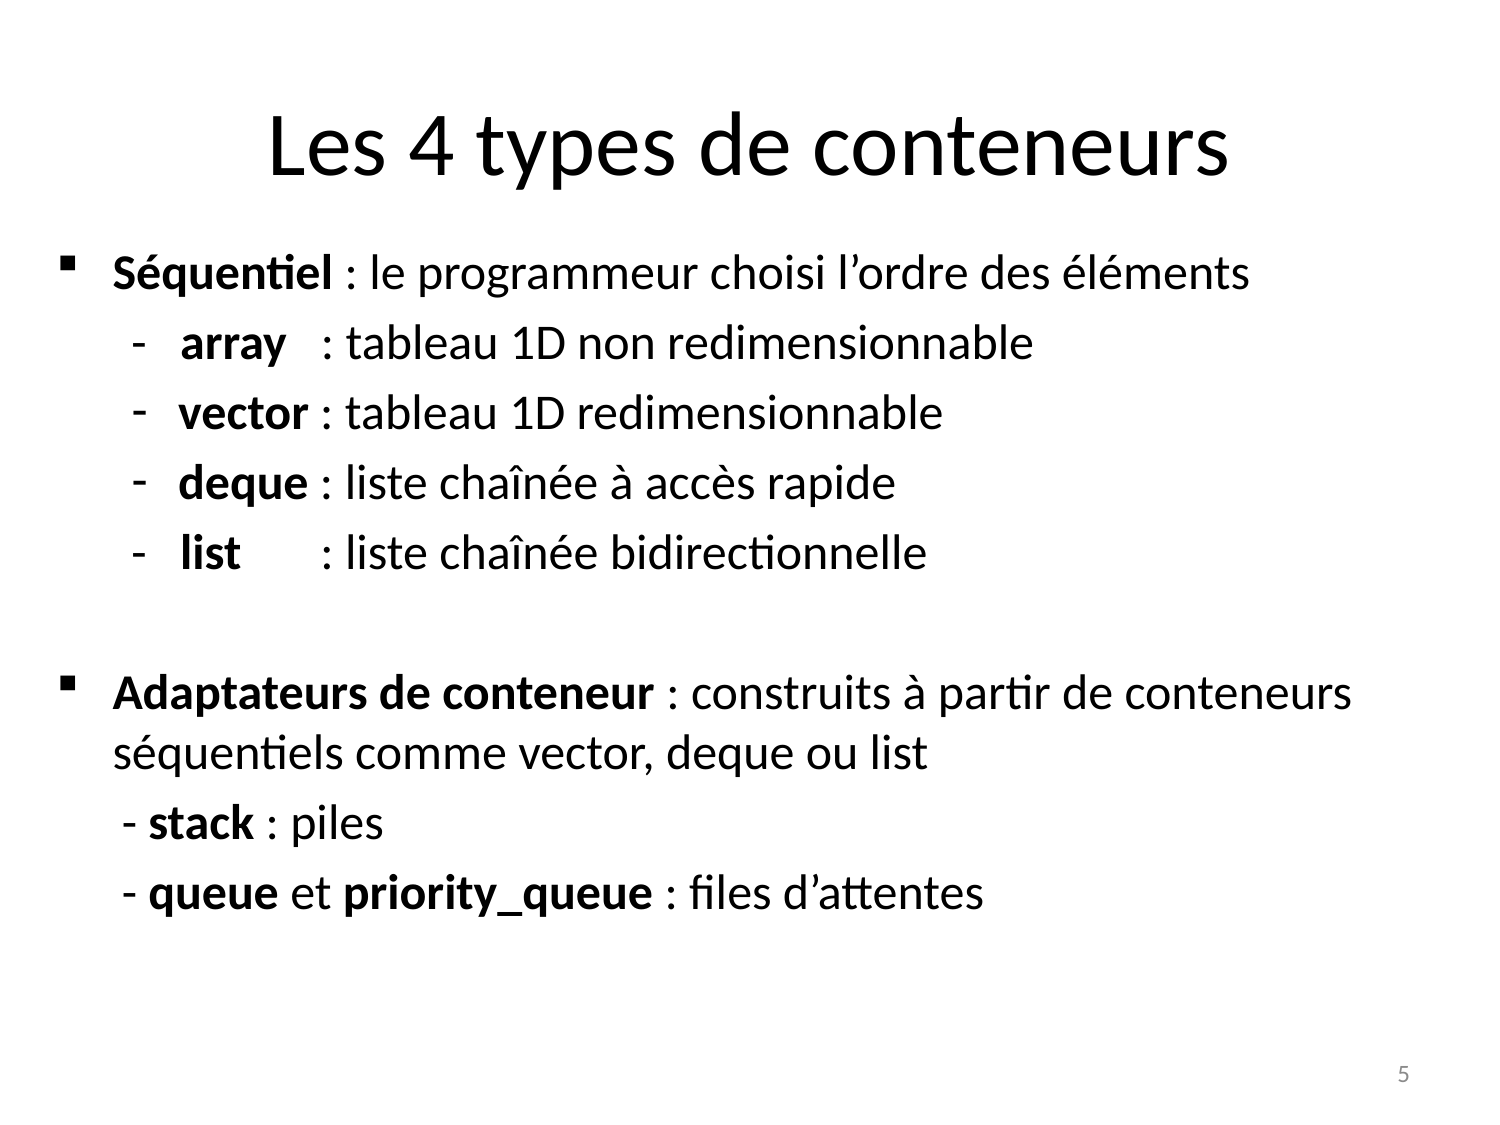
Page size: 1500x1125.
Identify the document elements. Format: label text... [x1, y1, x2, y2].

list Séquentiel : le programmeur choisi l’ordre des éléments - array : tableau 1D non redimensionnable vector : tableau 1D redimensionnable deque : liste chaînée à accès rapide - list : liste chaînée bidirectionnelle Adaptateurs de conteneur : construits à partir de conteneurs séquentiels comme vector, deque ou list - stack : piles - queue et priority_queue : files d’attentes [41, 231, 1459, 1035]
title Les 4 types de conteneurs [75, 45, 1425, 231]
slide_number 5 [1074, 1042, 1425, 1103]
